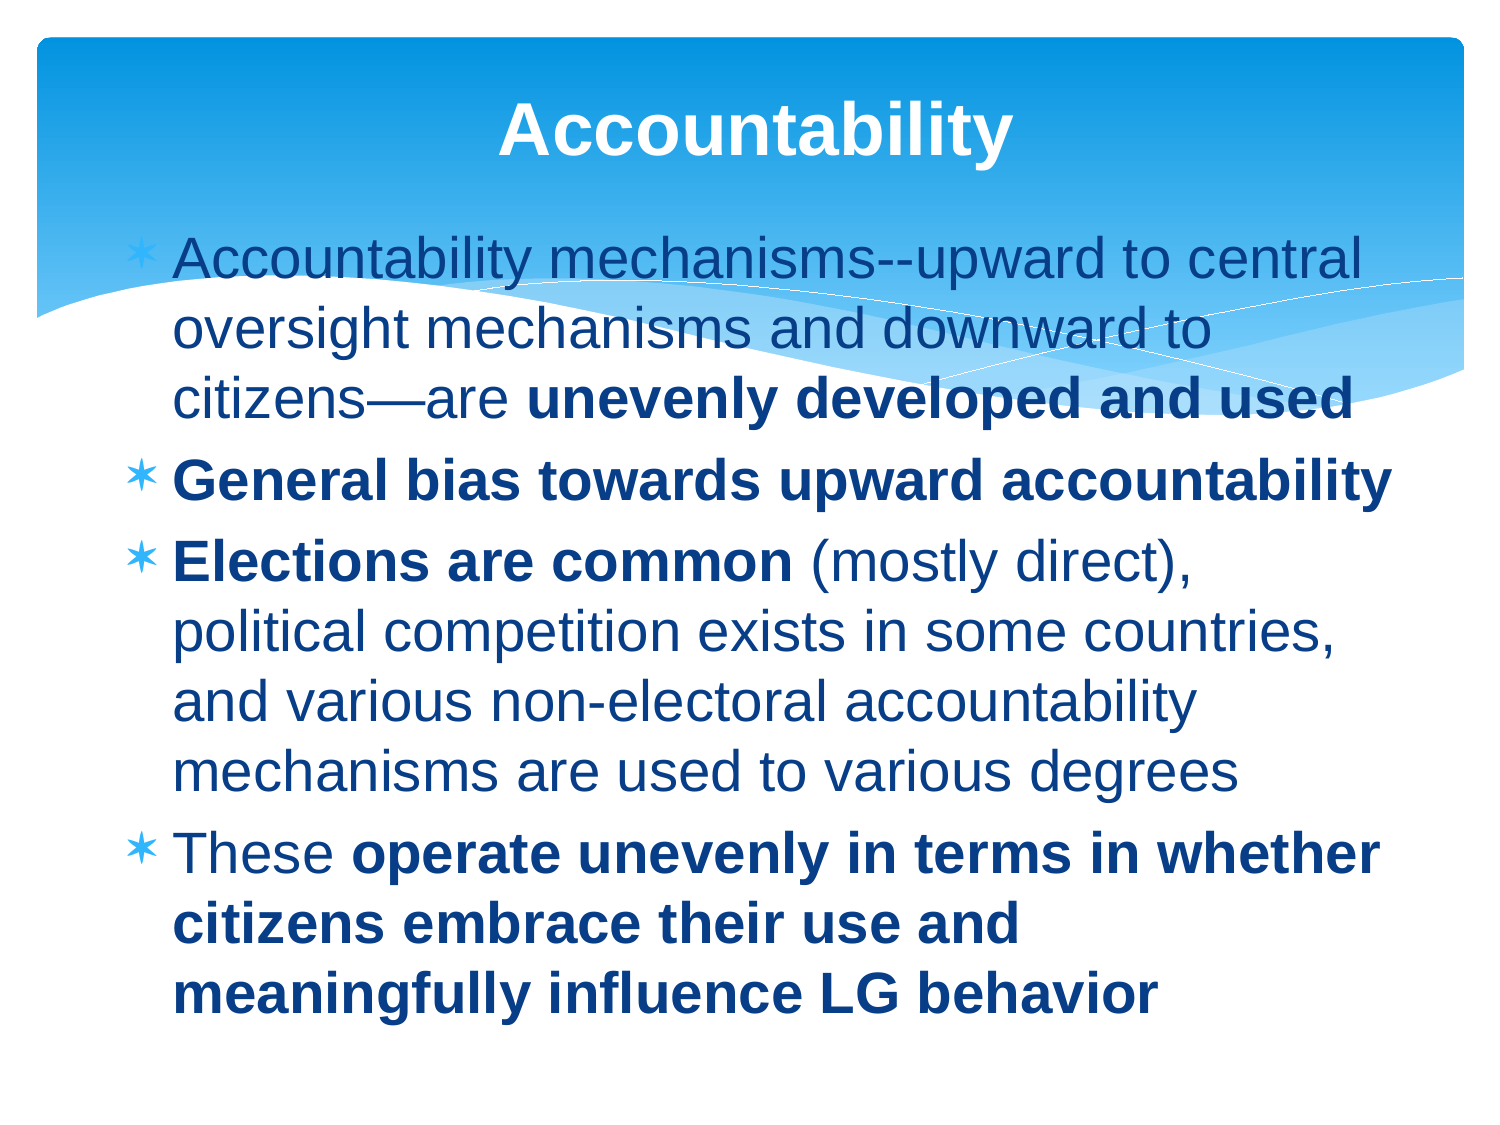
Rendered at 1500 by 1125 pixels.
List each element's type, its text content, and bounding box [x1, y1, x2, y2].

title Accountability [75, 62, 1438, 188]
list Accountability mechanisms--upward to central oversight mechanisms and downward to citizens—are unevenly developed and used General bias towards upward accountability Elections are common (mostly direct), political competition exists in some countries, and various non-electoral accountability mechanisms are used to various degrees These operate unevenly in terms in whether citizens embrace their use and meaningfully influence LG behavior [112, 212, 1413, 1038]
